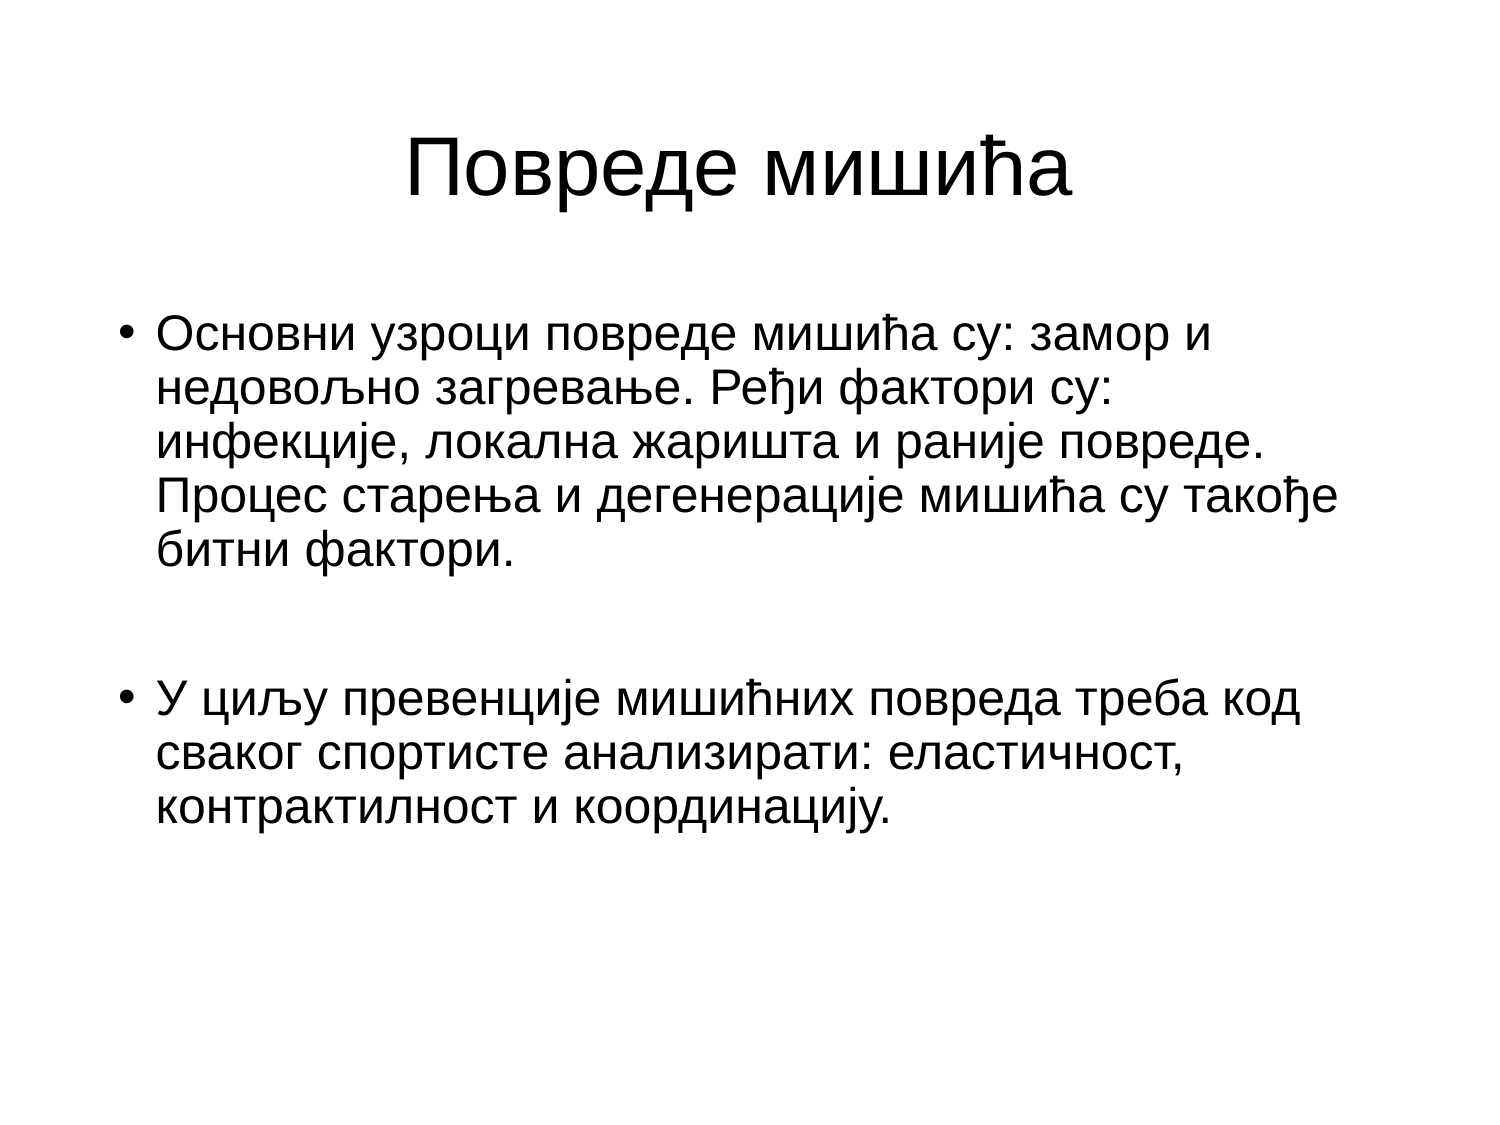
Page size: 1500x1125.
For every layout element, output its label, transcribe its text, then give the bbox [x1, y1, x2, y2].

list Основни узроци повреде мишића су: замор и недовољно загревање. Ређи фактори су: инфекције, локална жаришта и раније повреде. Процес старења и дегенерације мишића су такође битни фактори. У циљу превенције мишићних повреда треба код сваког спортисте анализирати: еластичност, контрактилност и координацију. [103, 299, 1397, 1014]
title Повреде мишића [103, 59, 1397, 278]
